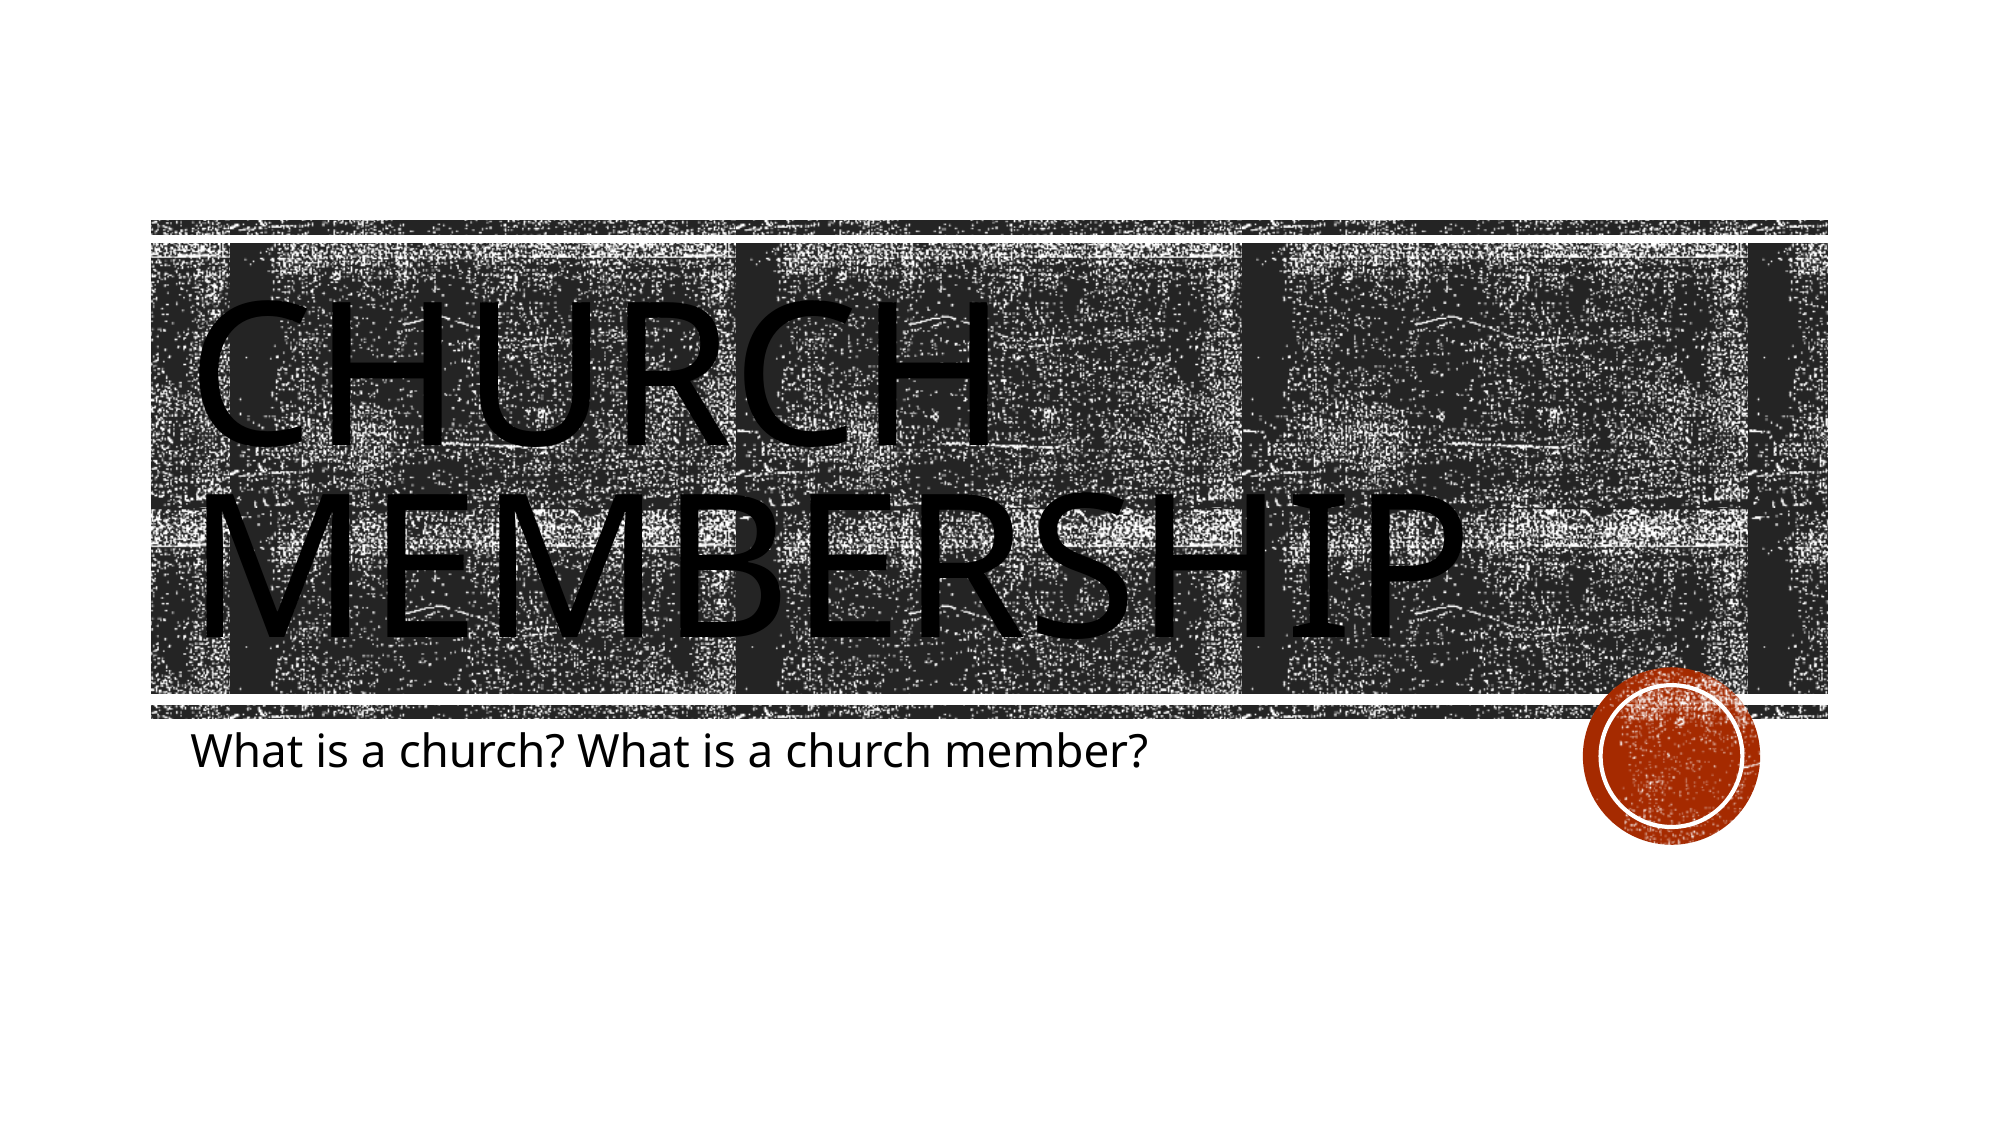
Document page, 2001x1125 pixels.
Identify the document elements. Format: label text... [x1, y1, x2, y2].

subtitle What is a church? What is a church member? [175, 720, 1470, 896]
title Church Membership [172, 234, 1808, 733]
